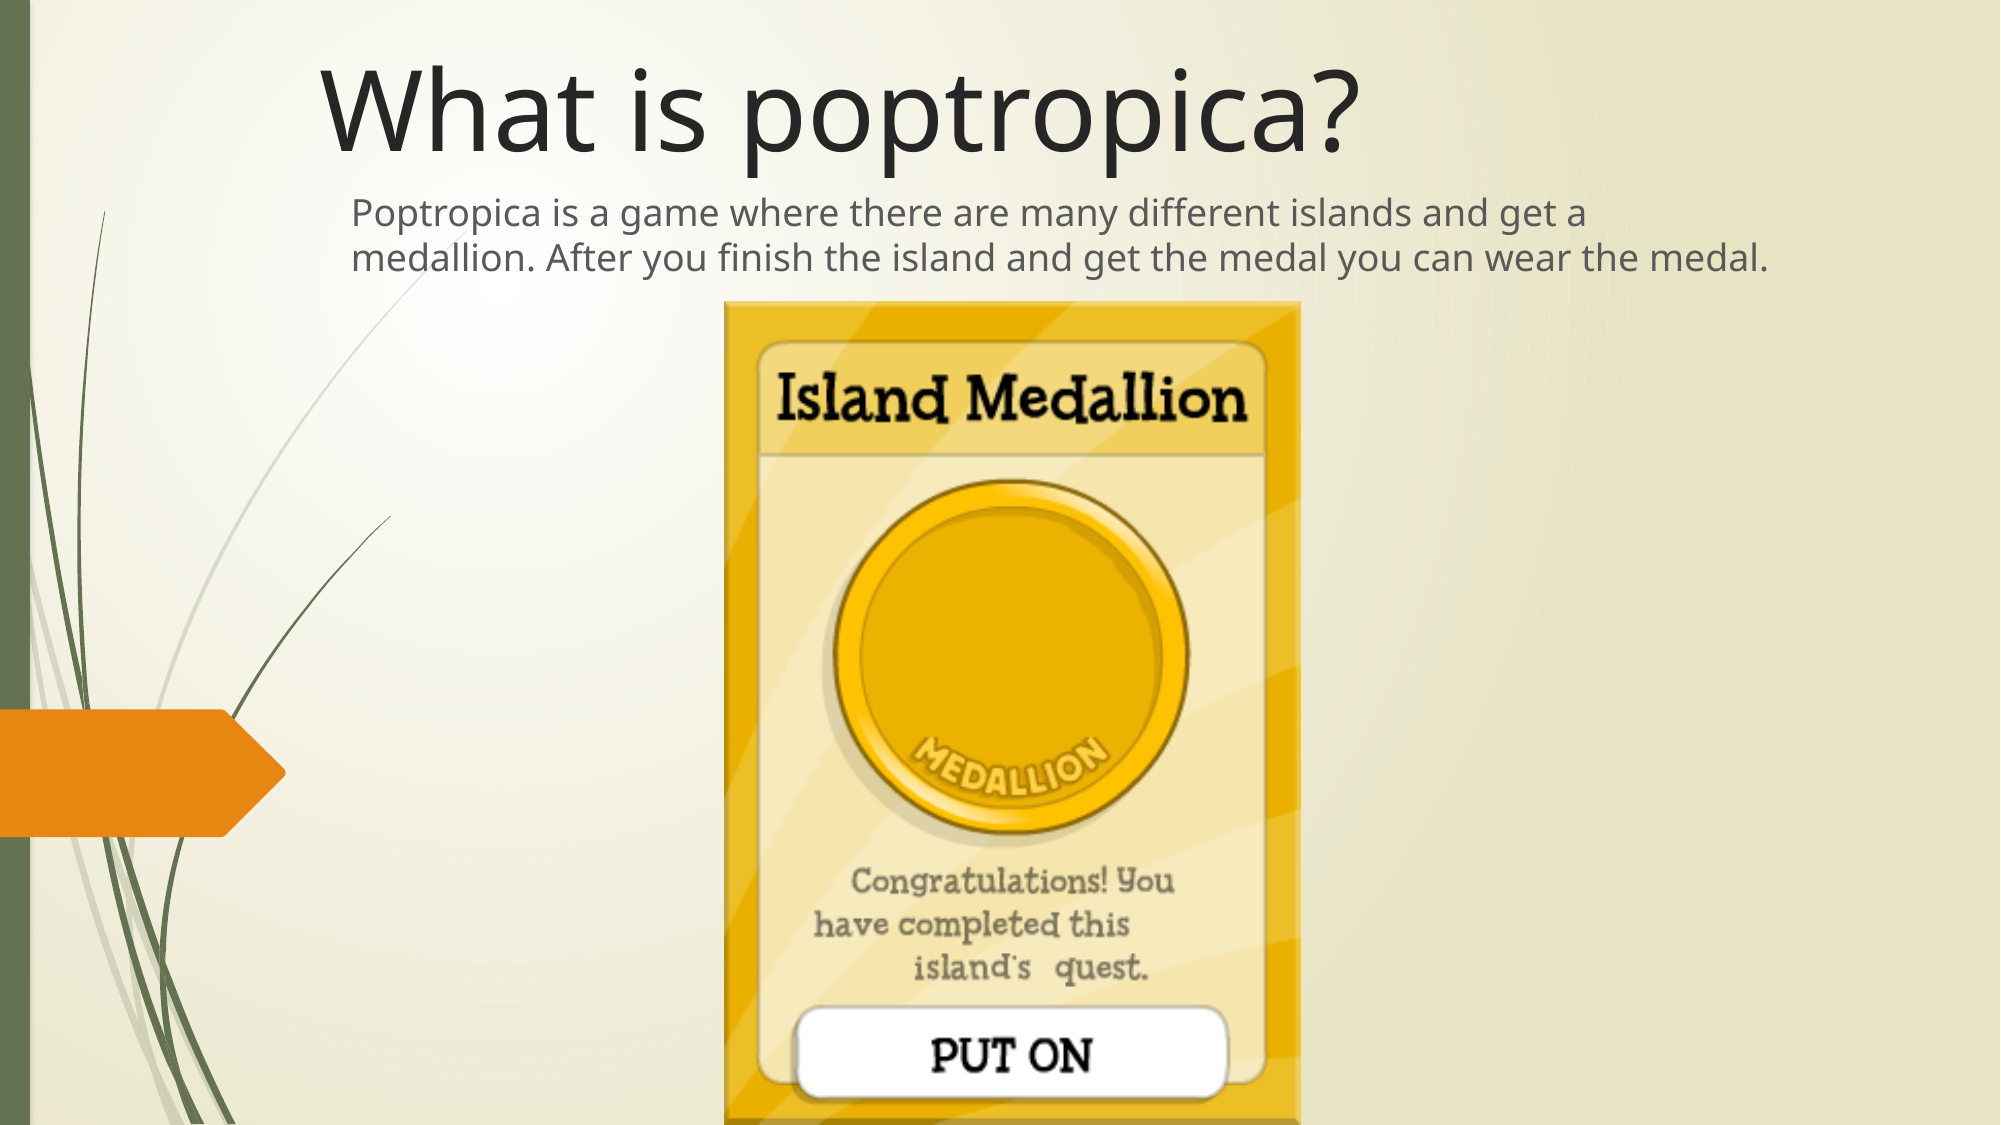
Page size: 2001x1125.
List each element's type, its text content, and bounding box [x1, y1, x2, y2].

subtitle Poptropica is a game where there are many different islands and get a medallion. After you finish the island and get the medal you can wear the medal. [335, 181, 1799, 827]
title What is poptropica? [304, 31, 1767, 182]
picture [724, 301, 1301, 1125]
